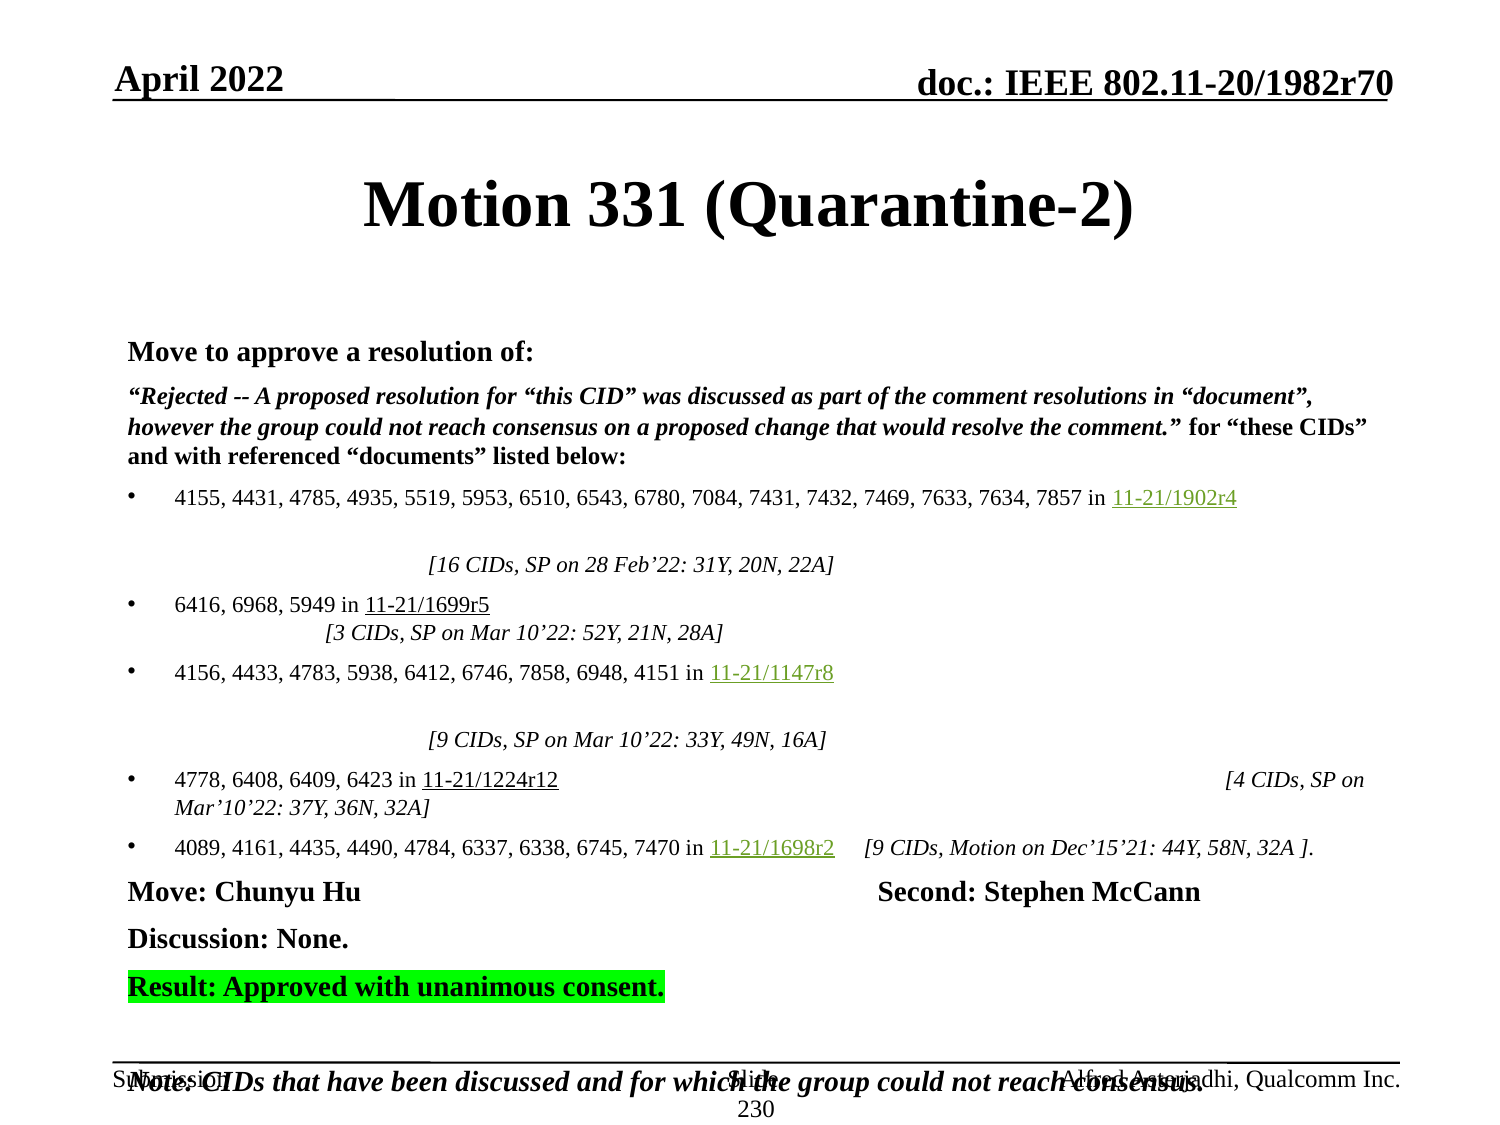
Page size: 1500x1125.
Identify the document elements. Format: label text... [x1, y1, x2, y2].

slide_number Slide 230 [712, 1061, 800, 1123]
list Move to approve a resolution of: “Rejected -- A proposed resolution for “this CID” was discussed as part of the comment resolutions in “document”, however the group could not reach consensus on a proposed change that would resolve the comment.” for “these CIDs” and with referenced “documents” listed below: 4155, 4431, 4785, 4935, 5519, 5953, 6510, 6543, 6780, 7084, 7431, 7432, 7469, 7633, 7634, 7857 in 11-21/1902r4 [16 CIDs, SP on 28 Feb’22: 31Y, 20N, 22A] 6416, 6968, 5949 in 11-21/1699r5 [3 CIDs, SP on Mar 10’22: 52Y, 21N, 28A] 4156, 4433, 4783, 5938, 6412, 6746, 7858, 6948, 4151 in 11-21/1147r8 [9 CIDs, SP on Mar 10’22: 33Y, 49N, 16A] 4778, 6408, 6409, 6423 in 11-21/1224r12 [4 CIDs, SP on Mar’10’22: 37Y, 36N, 32A] 4089, 4161, 4435, 4490, 4784, 6337, 6338, 6745, 7470 in 11-21/1698r2 [9 CIDs, Motion on Dec’15’21: 44Y, 58N, 32A ]. Move: Chunyu Hu Second: Stephen McCann Discussion: None. Result: Approved with unanimous consent. Note: CIDs that have been discussed and for which the group could not reach consensus. [112, 324, 1388, 1063]
footer Alfred Asterjadhi, Qualcomm Inc. [878, 1061, 1402, 1093]
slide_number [114, 54, 423, 100]
title Motion 331 (Quarantine-2) [112, 112, 1388, 288]
